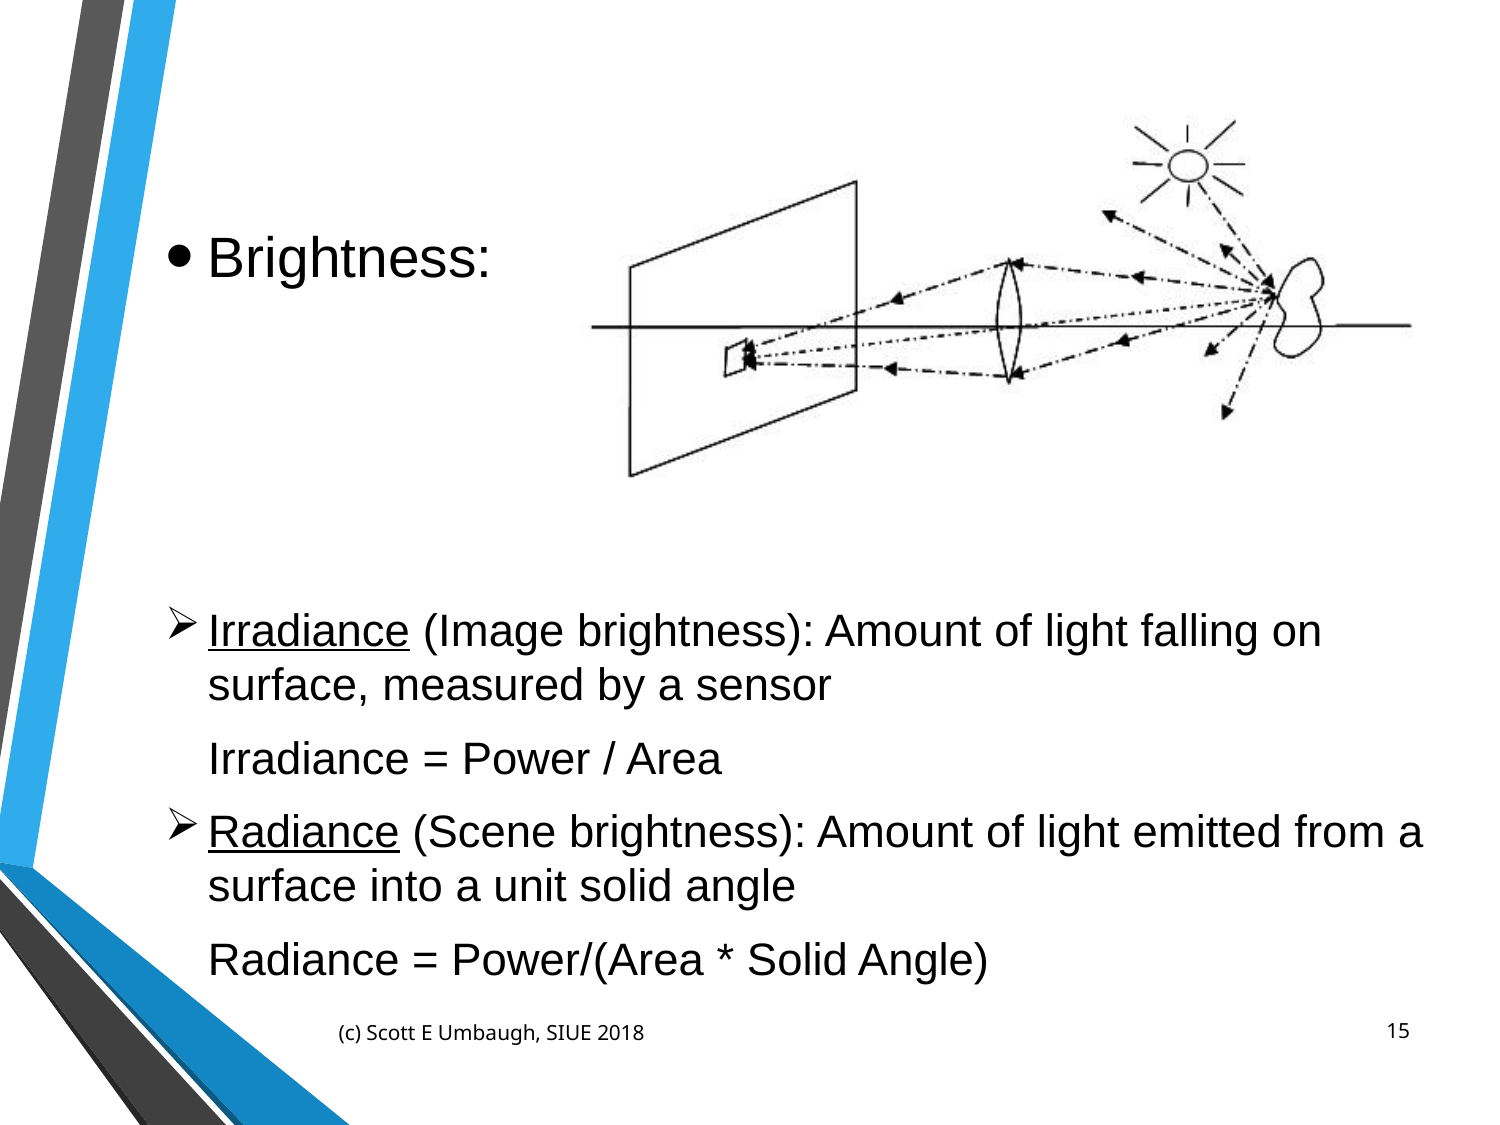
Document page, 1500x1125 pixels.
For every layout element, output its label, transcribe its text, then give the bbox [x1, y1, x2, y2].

footer (c) Scott E Umbaugh, SIUE 2018 [323, 1001, 1196, 1062]
list Brightness: Irradiance (Image brightness): Amount of light falling on surface, measured by a sensor Irradiance = Power / Area Radiance (Scene brightness): Amount of light emitted from a surface into a unit solid angle Radiance = Power/(Area * Solid Angle) [150, 64, 1500, 1002]
picture [515, 87, 1429, 521]
slide_number 15 [1354, 1001, 1425, 1062]
